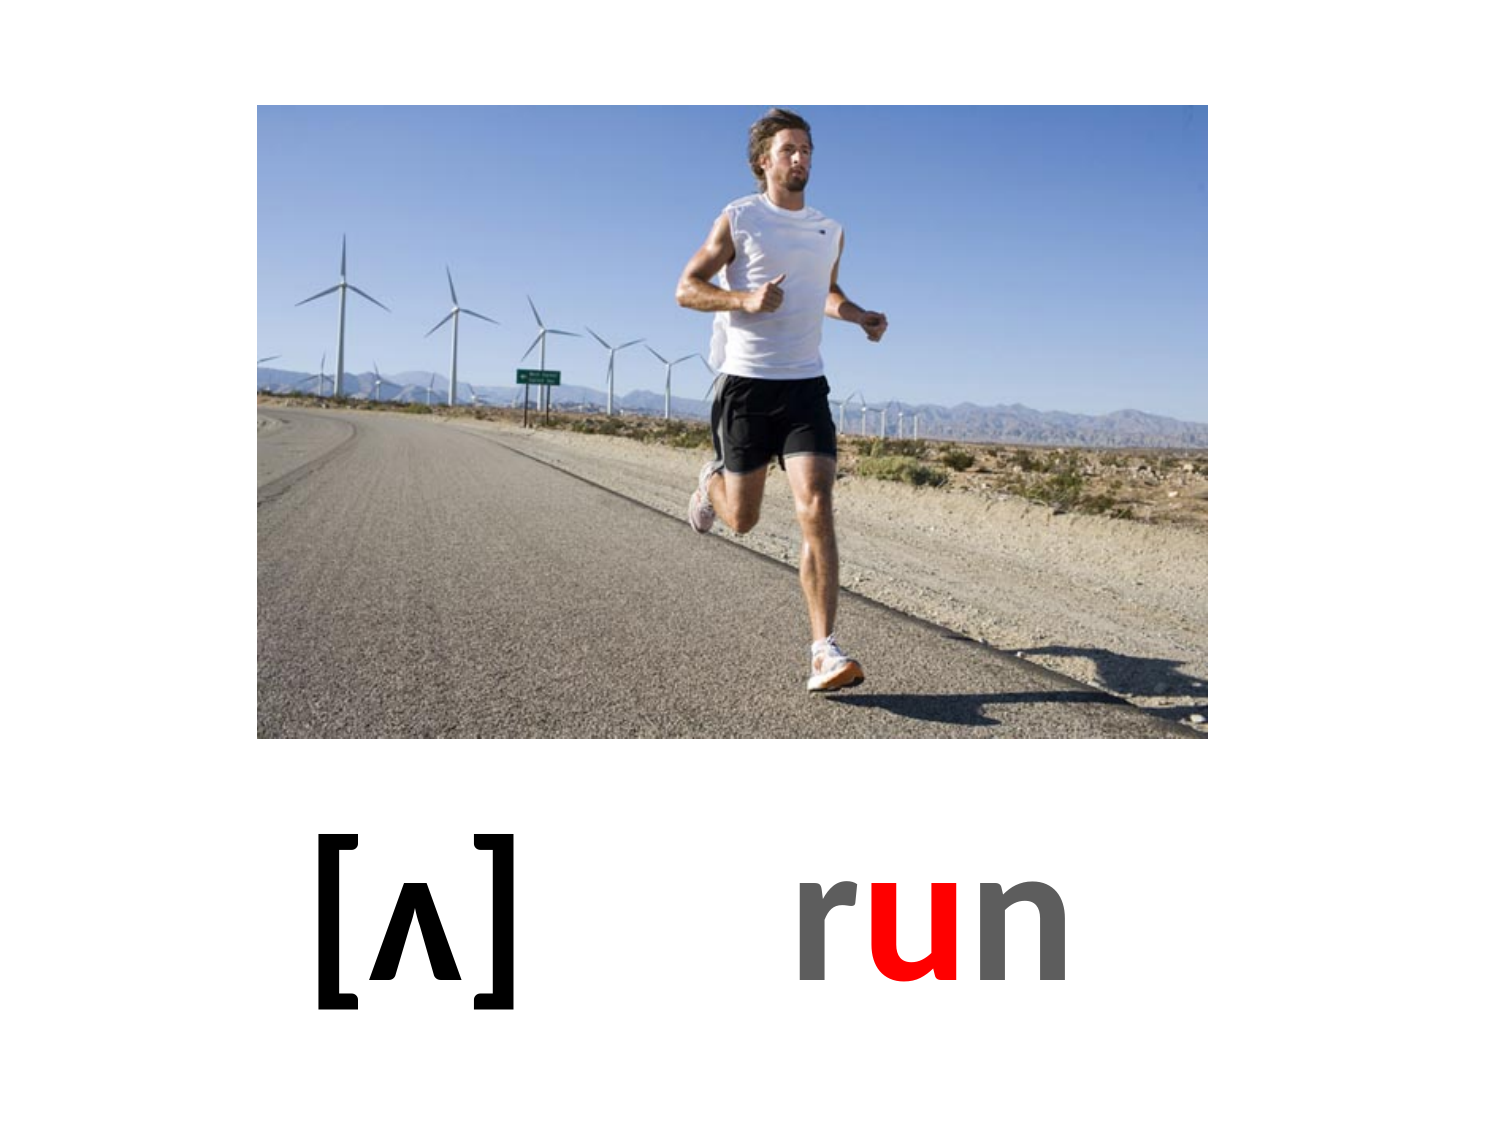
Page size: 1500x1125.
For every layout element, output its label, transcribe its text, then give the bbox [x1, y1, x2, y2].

text_box [ʌ] [139, 773, 590, 1029]
text_box run [774, 773, 1091, 1029]
picture [257, 105, 1209, 739]
